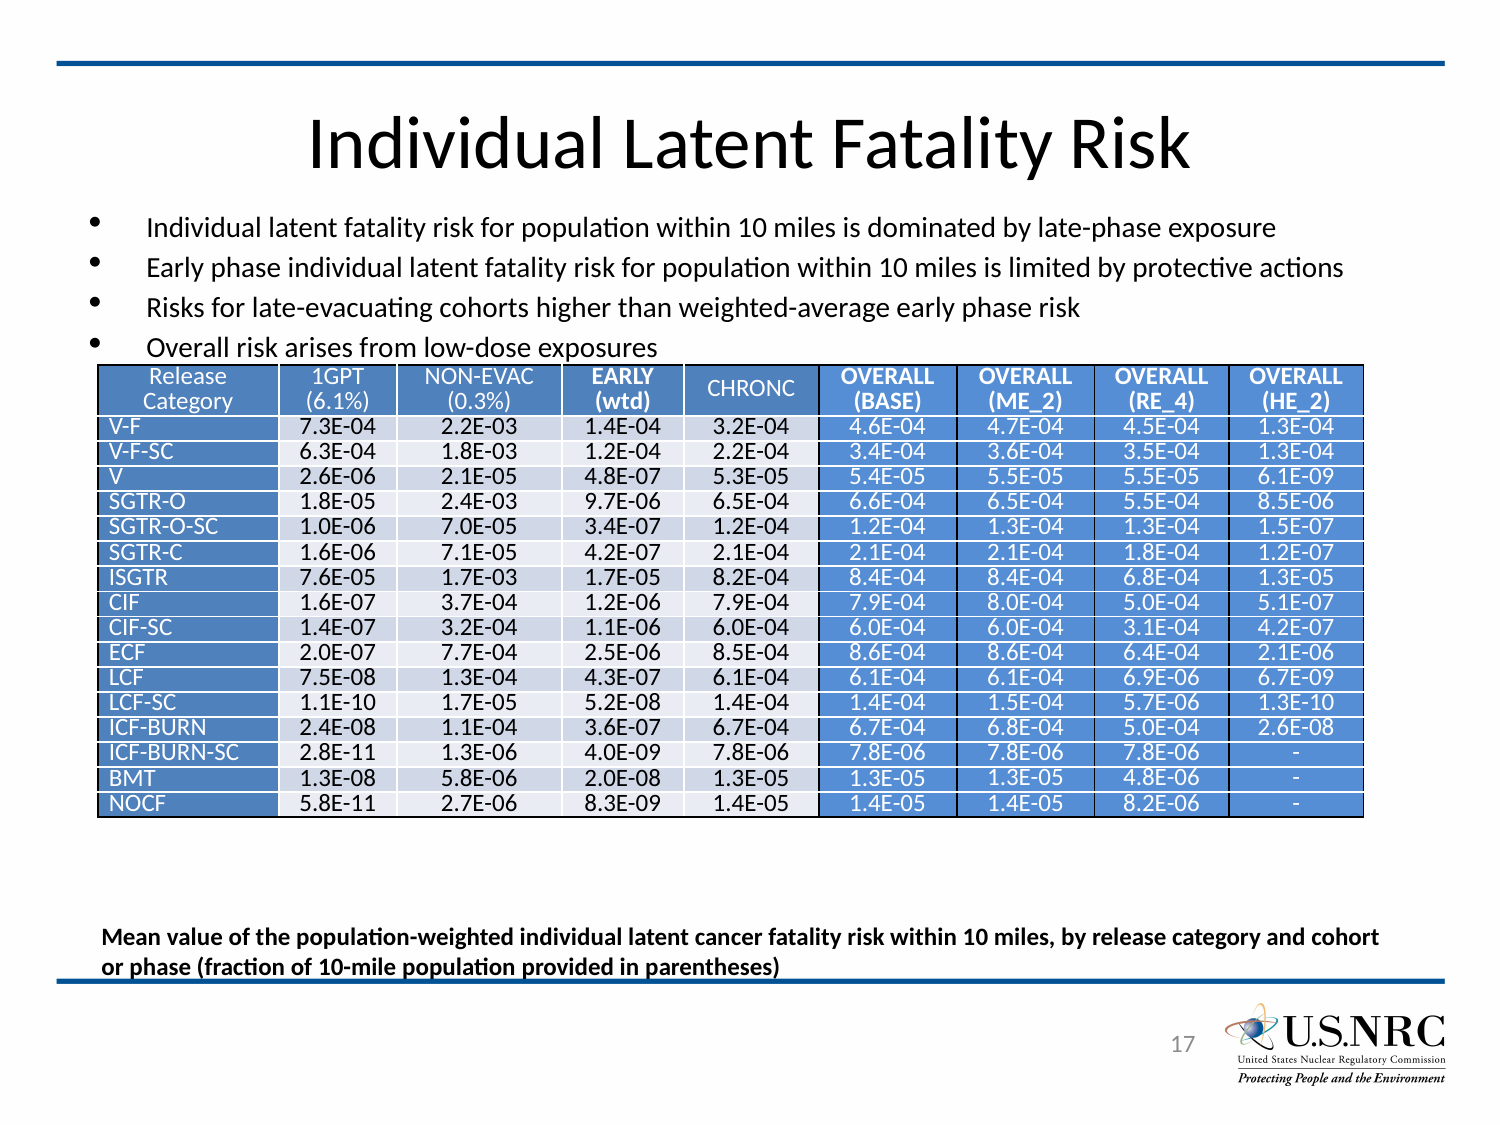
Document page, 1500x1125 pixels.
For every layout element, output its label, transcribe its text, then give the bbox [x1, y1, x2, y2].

table_cell 7.9E-04 [685, 592, 818, 616]
table_cell 7.9E-04 [820, 592, 956, 616]
table_cell 2.4E-08 [280, 718, 396, 741]
table_cell 6.1E-04 [820, 668, 956, 691]
table_cell 5.5E-05 [1095, 467, 1228, 490]
table_cell 1.4E-04 [563, 417, 683, 440]
table_cell 8.4E-04 [820, 567, 956, 591]
table_cell 5.0E-04 [1095, 718, 1228, 741]
table_cell 1.2E-06 [563, 592, 683, 616]
table_cell 4.3E-07 [563, 668, 683, 691]
table_cell 1.4E-05 [685, 793, 818, 816]
table_cell 1.4E-05 [820, 793, 956, 816]
table_cell 4.8E-06 [1095, 768, 1228, 791]
table_cell 1.5E-07 [1230, 517, 1363, 540]
table_cell 7.8E-06 [820, 743, 956, 766]
table_cell SGTR-O [99, 492, 278, 515]
table_cell 2.1E-05 [398, 467, 561, 490]
table_cell 6.1E-09 [1230, 467, 1363, 490]
table_cell 1.3E-06 [398, 743, 561, 766]
table_header OVERALL (RE_4) [1095, 366, 1228, 415]
table_header Release Category [99, 366, 278, 415]
table_cell 2.1E-06 [1230, 643, 1363, 666]
table_cell 6.5E-04 [685, 492, 818, 515]
table_cell 1.0E-06 [280, 517, 396, 540]
table_cell - [1230, 768, 1363, 791]
table_cell 2.1E-04 [958, 542, 1094, 565]
table_cell 6.7E-09 [1230, 668, 1363, 691]
table_cell NOCF [99, 793, 278, 816]
table_cell 1.7E-05 [563, 567, 683, 591]
table_cell 1.8E-03 [398, 442, 561, 465]
table_cell 4.2E-07 [563, 542, 683, 565]
table_cell 4.0E-09 [563, 743, 683, 766]
table_cell CIF-SC [99, 617, 278, 641]
table_cell 5.2E-08 [563, 693, 683, 716]
table_cell 5.0E-04 [1095, 592, 1228, 616]
table_cell 5.4E-05 [820, 467, 956, 490]
table_cell 1.1E-04 [398, 718, 561, 741]
table_cell SGTR-O-SC [99, 517, 278, 540]
table_cell 3.5E-04 [1095, 442, 1228, 465]
table_cell 5.1E-07 [1230, 592, 1363, 616]
table_cell 6.0E-04 [685, 617, 818, 641]
table_cell 4.5E-04 [1095, 417, 1228, 440]
table_cell 8.0E-04 [958, 592, 1094, 616]
table_cell 1.1E-10 [280, 693, 396, 716]
table_cell 6.3E-04 [280, 442, 396, 465]
table_cell 2.1E-04 [820, 542, 956, 565]
table_cell 1.3E-05 [1230, 567, 1363, 591]
table_cell 7.8E-06 [1095, 743, 1228, 766]
table_cell 8.4E-04 [958, 567, 1094, 591]
table_cell 2.2E-04 [685, 442, 818, 465]
table_cell 1.6E-07 [280, 592, 396, 616]
table_cell 1.3E-04 [958, 517, 1094, 540]
table_header OVERALL (HE_2) [1230, 366, 1363, 415]
table_header 1GPT (6.1%) [280, 366, 396, 415]
table_cell 2.6E-08 [1230, 718, 1363, 741]
table_header CHRONC [685, 366, 818, 415]
table_cell V-F-SC [99, 442, 278, 465]
table_cell 1.4E-04 [820, 693, 956, 716]
table_cell CIF [99, 592, 278, 616]
table_cell 3.6E-04 [958, 442, 1094, 465]
table_cell 6.0E-04 [958, 617, 1094, 641]
table_cell 7.3E-04 [280, 417, 396, 440]
table_cell 1.2E-04 [685, 517, 818, 540]
table_header OVERALL (BASE) [820, 366, 956, 415]
table_cell 7.8E-06 [685, 743, 818, 766]
table_cell 1.2E-04 [820, 517, 956, 540]
table_cell 6.0E-04 [820, 617, 956, 641]
table_cell BMT [99, 768, 278, 791]
table_cell 7.0E-05 [398, 517, 561, 540]
picture [0, 0, 1500, 1125]
table_cell 4.8E-07 [563, 467, 683, 490]
table_cell 6.8E-04 [1095, 567, 1228, 591]
table_cell 1.3E-08 [280, 768, 396, 791]
table_cell 4.7E-04 [958, 417, 1094, 440]
table_header EARLY (wtd) [563, 366, 683, 415]
table_header NON-EVAC (0.3%) [398, 366, 561, 415]
table_cell 2.0E-08 [563, 768, 683, 791]
table_cell 2.2E-03 [398, 417, 561, 440]
table_cell 3.7E-04 [398, 592, 561, 616]
table_cell 1.4E-05 [958, 793, 1094, 816]
table_cell 3.6E-07 [563, 718, 683, 741]
table_cell 5.3E-05 [685, 467, 818, 490]
table_cell 3.1E-04 [1095, 617, 1228, 641]
table_cell 1.5E-04 [958, 693, 1094, 716]
table_cell 8.5E-06 [1230, 492, 1363, 515]
table_cell 2.1E-04 [685, 542, 818, 565]
table_cell 3.2E-04 [685, 417, 818, 440]
table_cell 3.2E-04 [398, 617, 561, 641]
table_cell V-F [99, 417, 278, 440]
table_header OVERALL (ME_2) [958, 366, 1094, 415]
table_cell 2.4E-03 [398, 492, 561, 515]
table_cell 6.6E-04 [820, 492, 956, 515]
table_cell 1.3E-04 [1095, 517, 1228, 540]
table_cell 3.4E-07 [563, 517, 683, 540]
table_cell 1.6E-06 [280, 542, 396, 565]
table_cell 2.7E-06 [398, 793, 561, 816]
table_cell 1.4E-07 [280, 617, 396, 641]
table_cell 1.3E-04 [1230, 442, 1363, 465]
slide_number 17 [1030, 1012, 1211, 1073]
table_cell 8.6E-04 [958, 643, 1094, 666]
table_cell 9.7E-06 [563, 492, 683, 515]
table_cell 7.8E-06 [958, 743, 1094, 766]
table_cell V [99, 467, 278, 490]
table_cell 1.7E-05 [398, 693, 561, 716]
title Individual Latent Fatality Risk [75, 45, 1425, 195]
table_cell 1.8E-04 [1095, 542, 1228, 565]
table_cell 1.3E-05 [958, 768, 1094, 791]
table_cell 5.5E-05 [958, 467, 1094, 490]
table_cell 2.6E-06 [280, 467, 396, 490]
table_cell 4.6E-04 [820, 417, 956, 440]
table_cell - [1230, 743, 1363, 766]
table_cell 6.1E-04 [958, 668, 1094, 691]
table_cell 6.9E-06 [1095, 668, 1228, 691]
table_cell 5.8E-11 [280, 793, 396, 816]
table_cell 6.5E-04 [958, 492, 1094, 515]
table_cell 8.6E-04 [820, 643, 956, 666]
table_cell 8.3E-09 [563, 793, 683, 816]
table_cell 7.7E-04 [398, 643, 561, 666]
table_cell ECF [99, 643, 278, 666]
table_cell 6.1E-04 [685, 668, 818, 691]
table_cell 6.4E-04 [1095, 643, 1228, 666]
table_cell 7.1E-05 [398, 542, 561, 565]
table_cell 1.3E-04 [398, 668, 561, 691]
table_cell 6.7E-04 [820, 718, 956, 741]
table_cell LCF-SC [99, 693, 278, 716]
text_box Individual latent fatality risk for population within 10 miles is dominated by late-phase exposure Early phase individual latent fatality risk for population within 10 miles is limited by protective actions Risks for late-evacuating cohorts higher than weighted-average early phase risk Overall risk arises from low-dose exposures [74, 195, 1425, 354]
table_cell 7.5E-08 [280, 668, 396, 691]
table_cell 1.8E-05 [280, 492, 396, 515]
table_cell 8.2E-04 [685, 567, 818, 591]
table_cell 5.7E-06 [1095, 693, 1228, 716]
text_box Mean value of the population-weighted individual latent cancer fatality risk within 10 miles, by release category and cohort or phase (fraction of 10-mile population provided in parentheses) [86, 912, 1414, 988]
table_cell ICF-BURN [99, 718, 278, 741]
table_cell 5.5E-04 [1095, 492, 1228, 515]
table_cell 5.8E-06 [398, 768, 561, 791]
table_cell 1.2E-07 [1230, 542, 1363, 565]
table_cell 1.3E-04 [1230, 417, 1363, 440]
table_cell 8.5E-04 [685, 643, 818, 666]
table_cell ISGTR [99, 567, 278, 591]
table_cell 1.3E-05 [685, 768, 818, 791]
table_cell 3.4E-04 [820, 442, 956, 465]
table_cell 7.6E-05 [280, 567, 396, 591]
table_cell 1.3E-05 [820, 768, 956, 791]
table_cell 2.5E-06 [563, 643, 683, 666]
table_cell 1.1E-06 [563, 617, 683, 641]
table_cell 1.7E-03 [398, 567, 561, 591]
table_cell 6.8E-04 [958, 718, 1094, 741]
table_cell 2.8E-11 [280, 743, 396, 766]
table_cell 8.2E-06 [1095, 793, 1228, 816]
table_cell 2.0E-07 [280, 643, 396, 666]
table_cell ICF-BURN-SC [99, 743, 278, 766]
table_cell 1.3E-10 [1230, 693, 1363, 716]
table_cell 1.2E-04 [563, 442, 683, 465]
table_cell 4.2E-07 [1230, 617, 1363, 641]
table_cell SGTR-C [99, 542, 278, 565]
table_cell 6.7E-04 [685, 718, 818, 741]
table_cell LCF [99, 668, 278, 691]
table_cell 1.4E-04 [685, 693, 818, 716]
table_cell - [1230, 793, 1363, 816]
